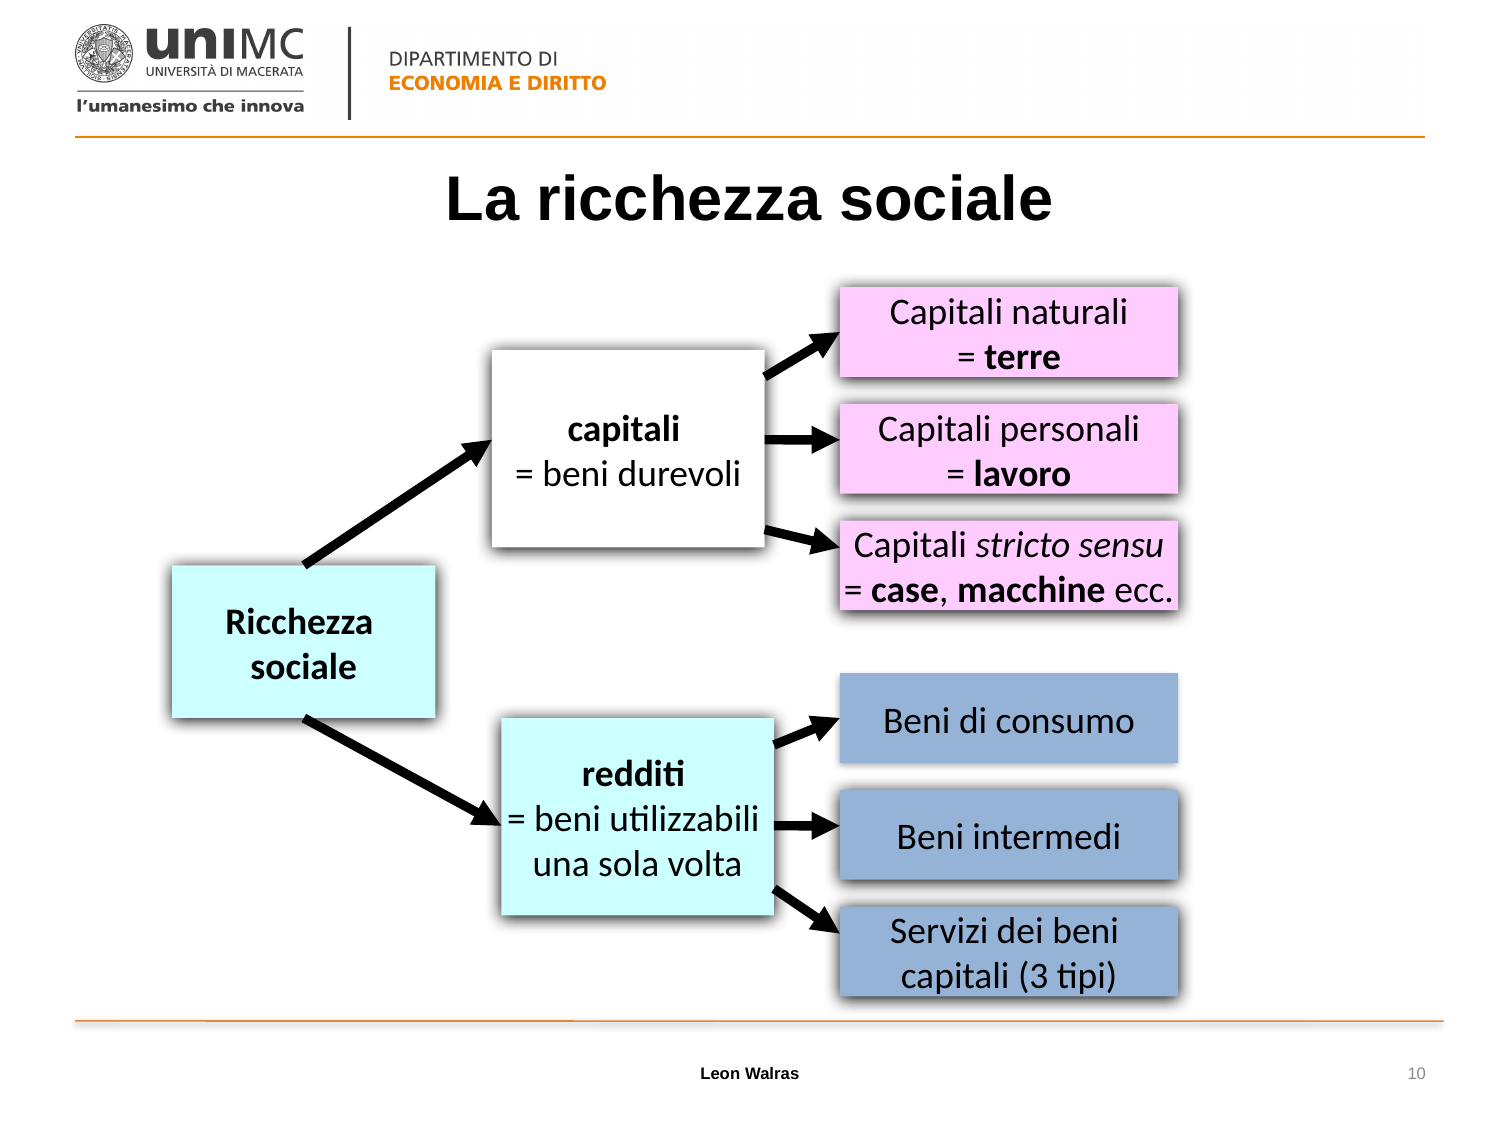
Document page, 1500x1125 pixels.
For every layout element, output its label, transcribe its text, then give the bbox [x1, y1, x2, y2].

title La ricchezza sociale [75, 149, 1425, 241]
footer Leon Walras [512, 1042, 988, 1103]
slide_number 10 [1091, 1042, 1442, 1103]
picture [75, 24, 1425, 138]
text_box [171, 286, 1179, 997]
